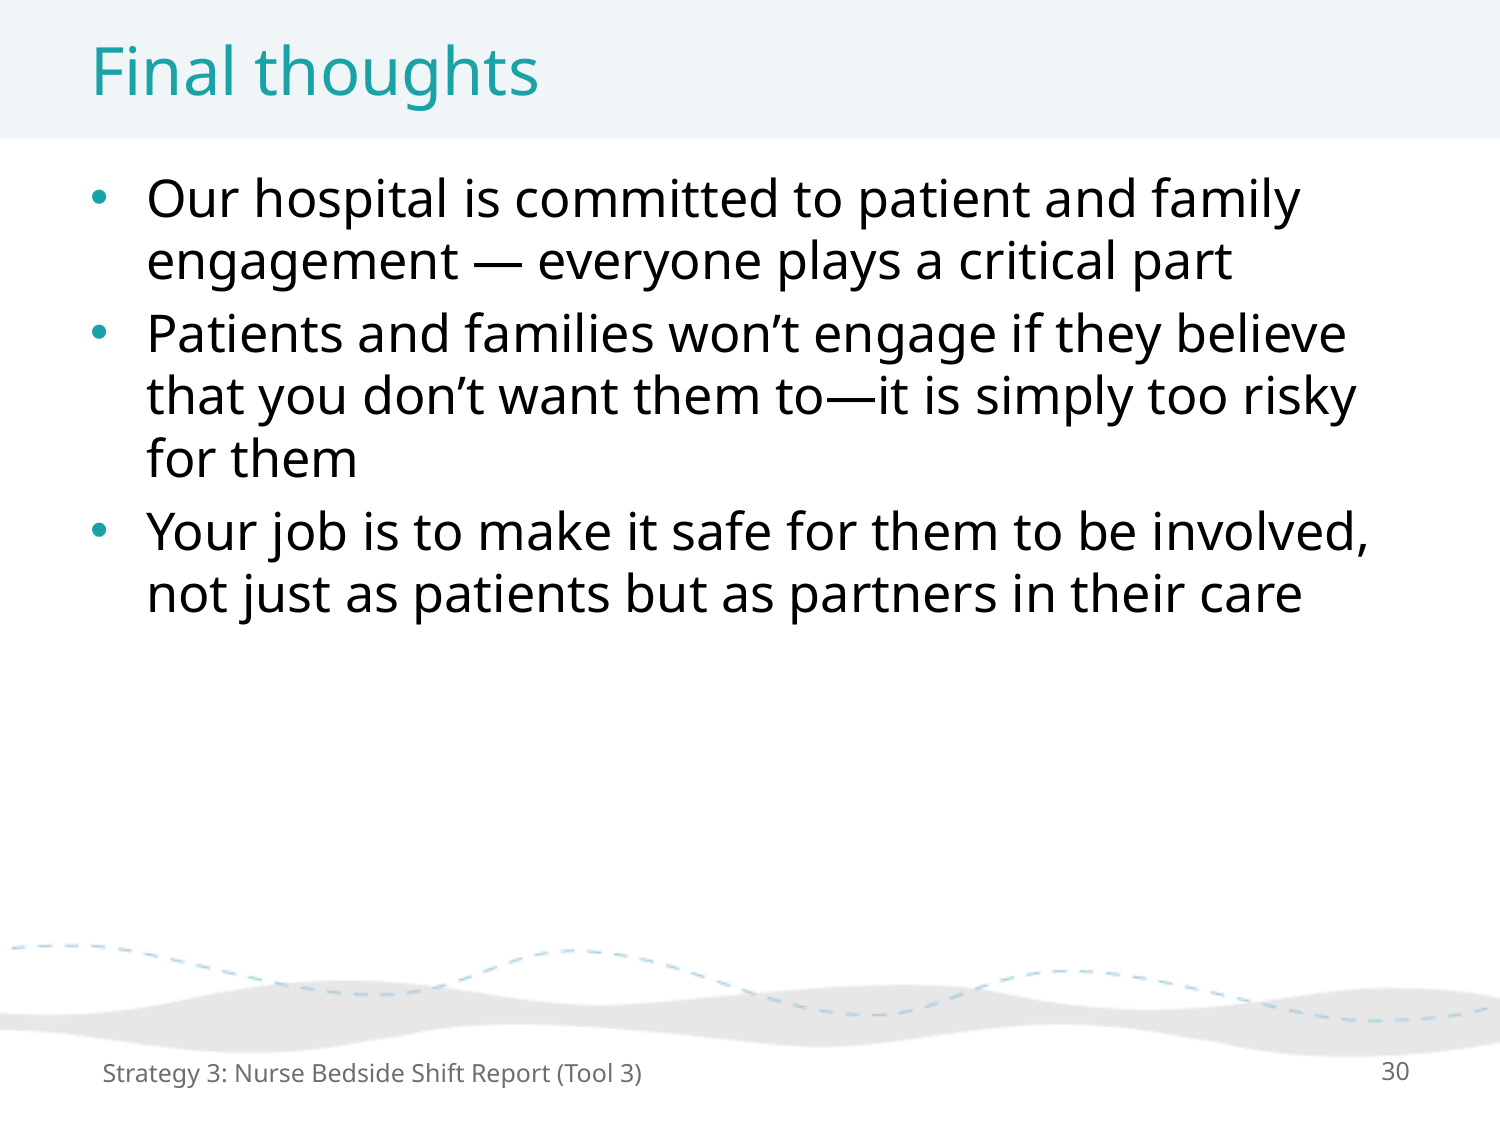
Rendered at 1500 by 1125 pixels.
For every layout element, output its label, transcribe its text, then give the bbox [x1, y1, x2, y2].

list Our hospital is committed to patient and family engagement — everyone plays a critical part Patients and families won’t engage if they believe that you don’t want them to—it is simply too risky for them Your job is to make it safe for them to be involved, not just as patients but as partners in their care [75, 157, 1425, 900]
title Final thoughts [75, 0, 1425, 138]
footer Strategy 3: Nurse Bedside Shift Report (Tool 3) [87, 1042, 763, 1103]
picture [0, 0, 1500, 1125]
slide_number 30 [1074, 1042, 1425, 1103]
